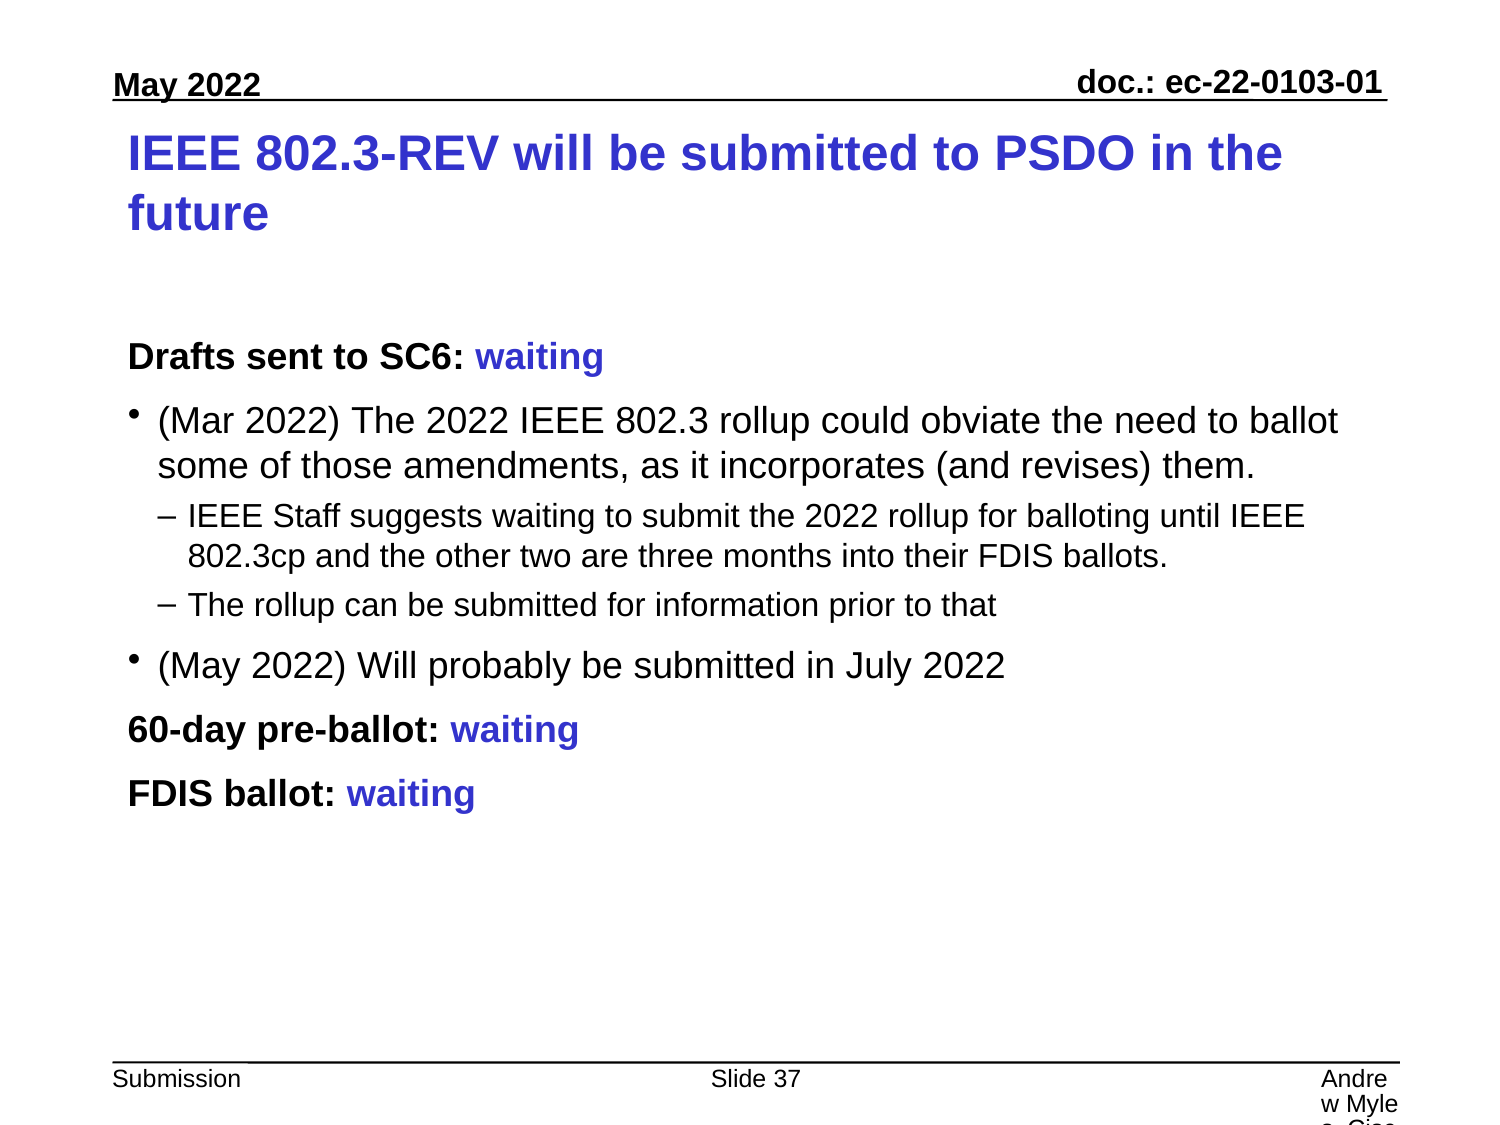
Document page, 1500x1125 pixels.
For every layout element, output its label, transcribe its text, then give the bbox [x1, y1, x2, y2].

title IEEE 802.3-REV will be submitted to PSDO in the future [112, 112, 1388, 288]
list Drafts sent to SC6: waiting (Mar 2022) The 2022 IEEE 802.3 rollup could obviate the need to ballot some of those amendments, as it incorporates (and revises) them. IEEE Staff suggests waiting to submit the 2022 rollup for balloting until IEEE 802.3cp and the other two are three months into their FDIS ballots. The rollup can be submitted for information prior to that (May 2022) Will probably be submitted in July 2022 60-day pre-ballot: waiting FDIS ballot: waiting [112, 324, 1388, 1000]
footer Andrew Myles, Cisco [1320, 1061, 1402, 1093]
slide_number Slide 37 [709, 1061, 803, 1093]
